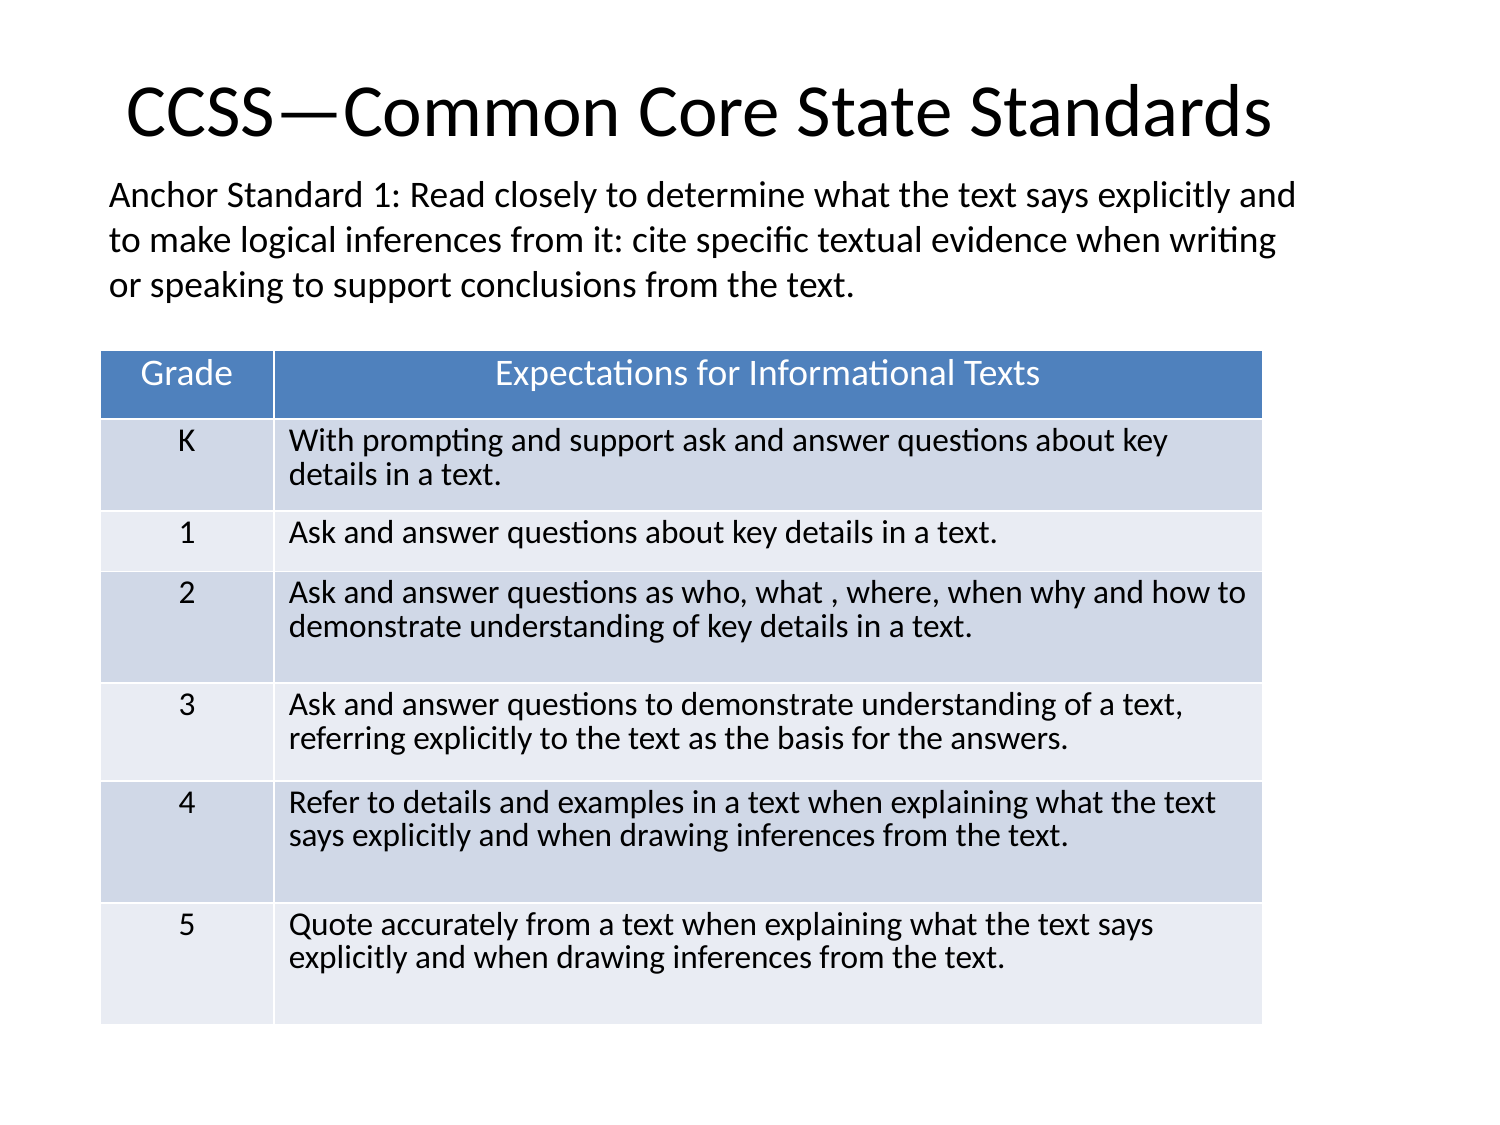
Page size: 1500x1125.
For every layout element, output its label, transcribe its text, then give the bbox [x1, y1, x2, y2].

title CCSS—Common Core State Standards [75, 12, 1325, 162]
table_cell Quote accurately from a text when explaining what the text says explicitly and when drawing inferences from the text. [275, 904, 1262, 1024]
table_cell Ask and answer questions about key details in a text. [275, 512, 1262, 571]
table_cell Refer to details and examples in a text when explaining what the text says explicitly and when drawing inferences from the text. [275, 782, 1262, 902]
table_cell With prompting and support ask and answer questions about key details in a text. [275, 420, 1262, 510]
table_cell 1 [101, 512, 273, 571]
table_header Expectations for Informational Texts [275, 351, 1262, 418]
table_cell 4 [101, 782, 273, 902]
table_cell 3 [101, 684, 273, 780]
table_cell Ask and answer questions as who, what , where, when why and how to demonstrate understanding of key details in a text. [275, 572, 1262, 682]
table_header Grade [101, 351, 273, 418]
table_cell 2 [101, 572, 273, 682]
table_cell Ask and answer questions to demonstrate understanding of a text, referring explicitly to the text as the basis for the answers. [275, 684, 1262, 780]
table_cell K [101, 420, 273, 510]
list Anchor Standard 1: Read closely to determine what the text says explicitly and to make logical inferences from it: cite specific textual evidence when writing or speaking to support conclusions from the text. [75, 162, 1325, 1100]
table_cell 5 [101, 904, 273, 1024]
